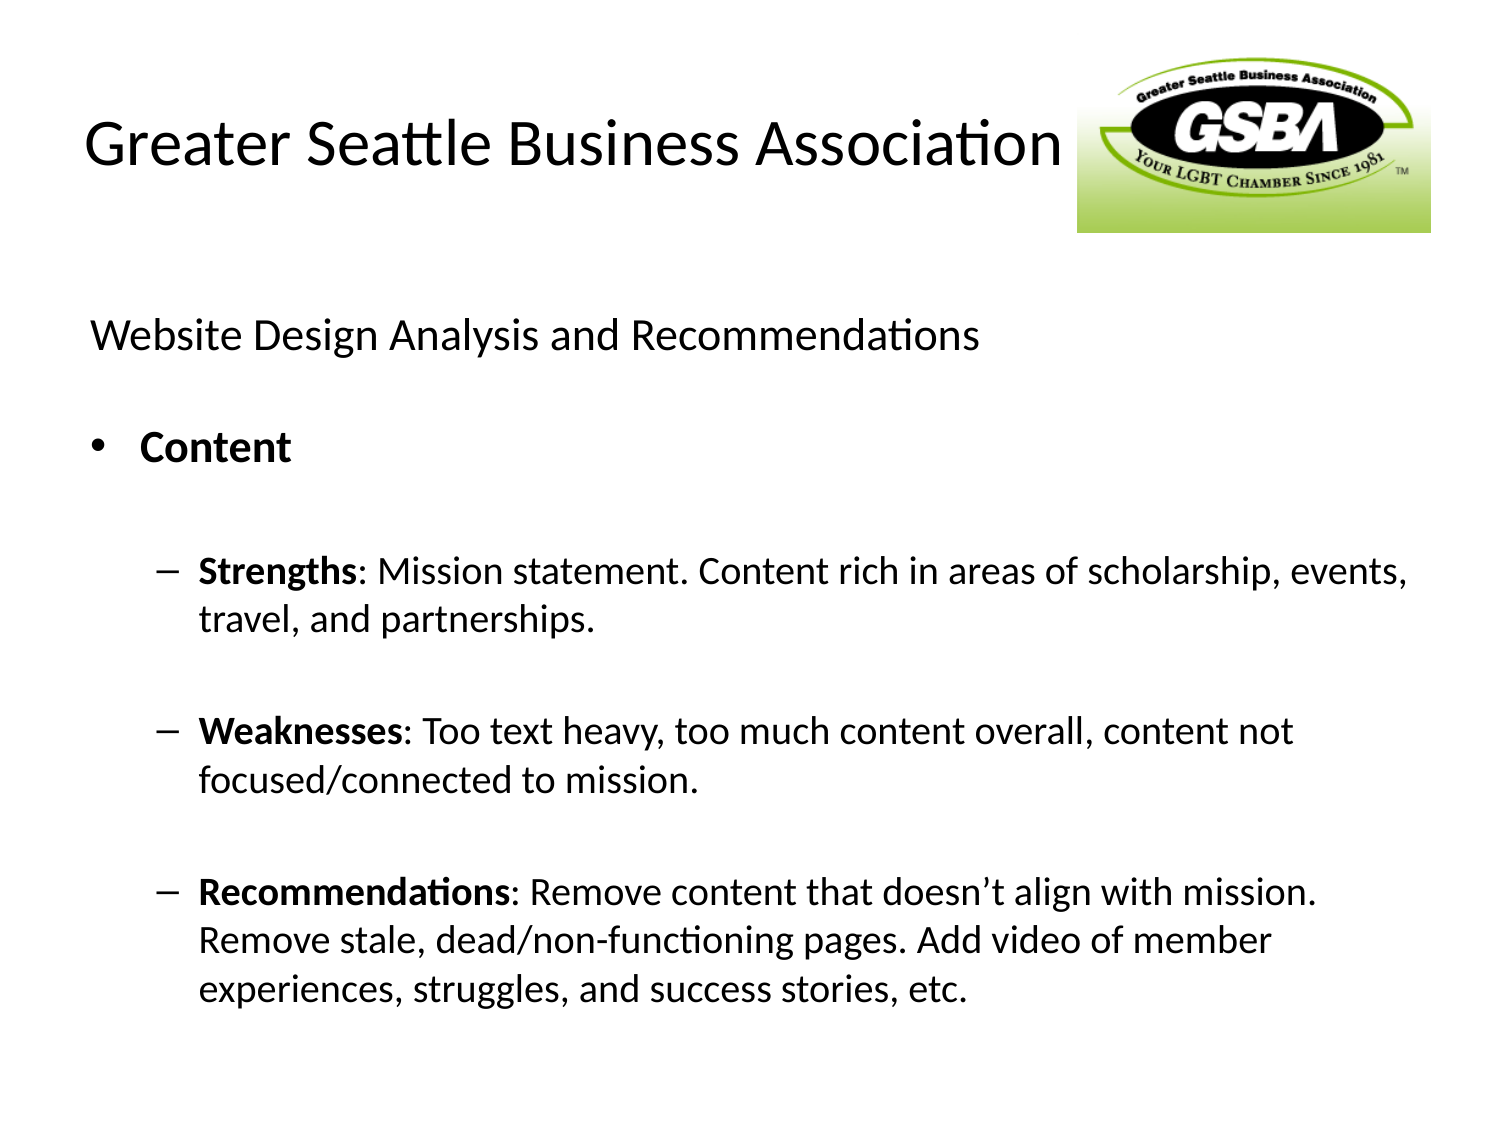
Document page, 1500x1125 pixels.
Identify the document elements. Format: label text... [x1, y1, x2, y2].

picture [1077, 32, 1431, 233]
title Greater Seattle Business Association [69, 45, 1072, 233]
list Website Design Analysis and Recommendations Content Strengths: Mission statement. Content rich in areas of scholarship, events, travel, and partnerships. Weaknesses: Too text heavy, too much content overall, content not focused/connected to mission. Recommendations: Remove content that doesn’t align with mission. Remove stale, dead/non-functioning pages. Add video of member experiences, struggles, and success stories, etc. [75, 296, 1425, 1027]
